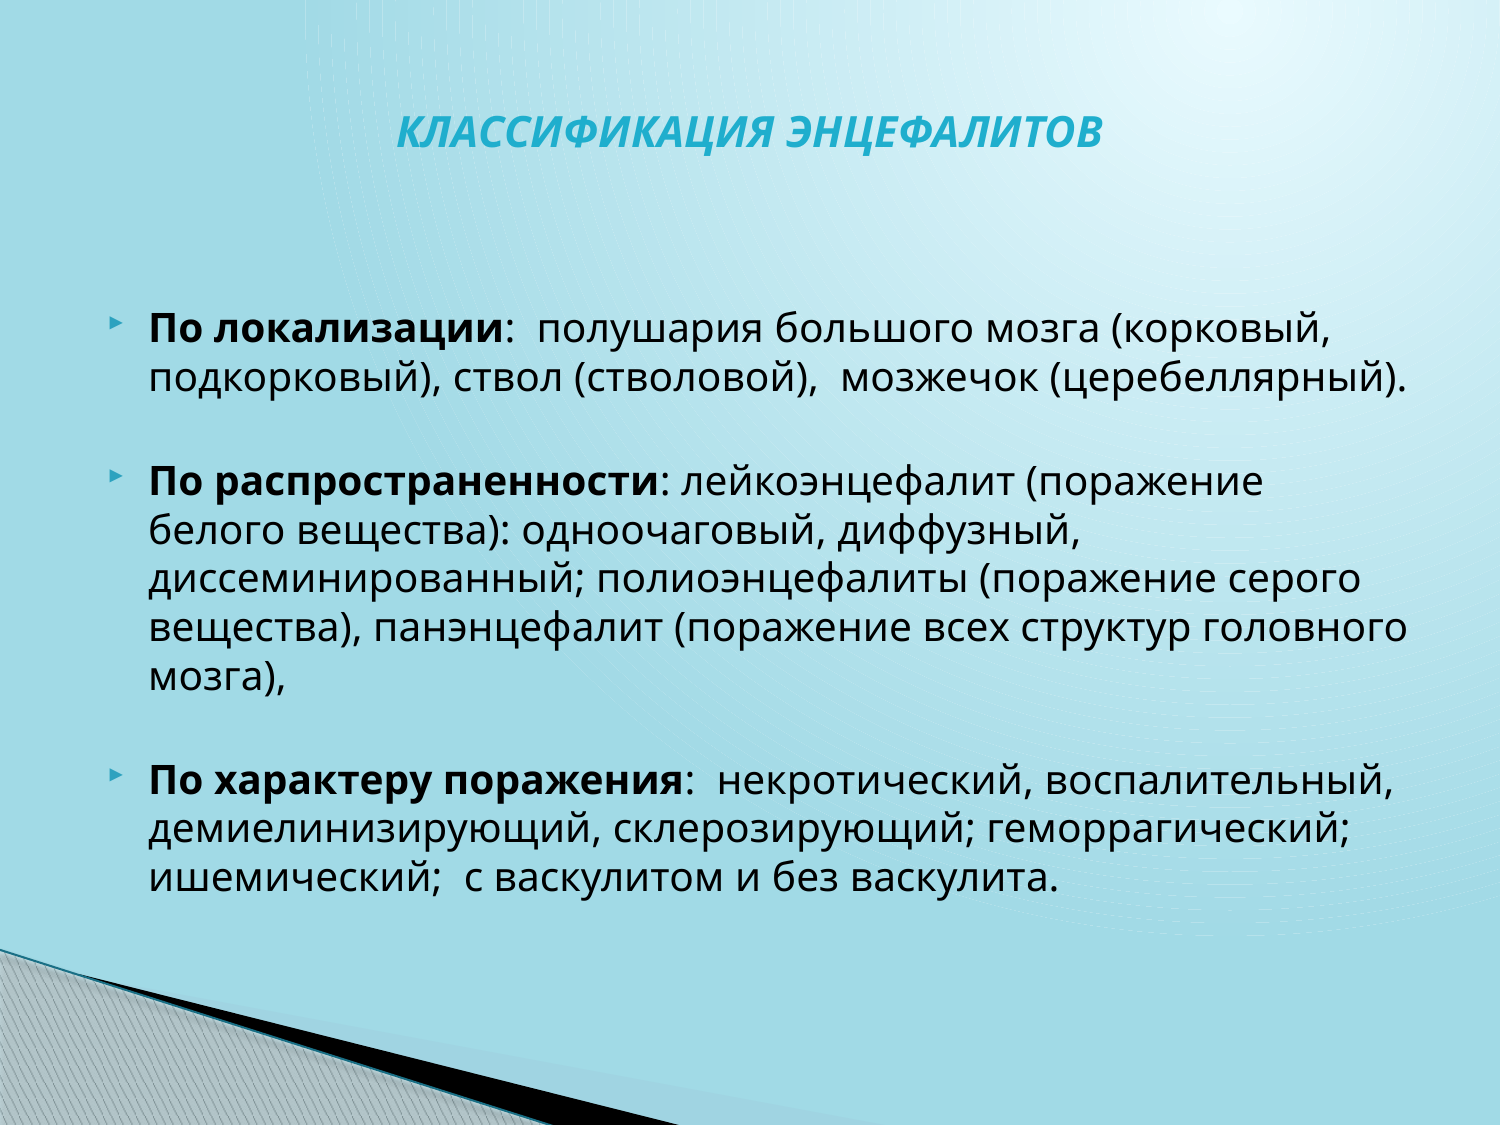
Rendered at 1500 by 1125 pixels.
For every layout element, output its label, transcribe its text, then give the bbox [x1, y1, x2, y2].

list По локализации: полушария большого мозга (корковый, подкорковый), ствол (стволовой), мозжечок (церебеллярный). По распространенности: лейкоэнцефалит (поражение белого вещества): одноочаговый, диффузный, диссеминированный; полиоэнцефалиты (поражение серого вещества), панэнцефалит (поражение всех структур головного мозга), По характеру поражения: некротический, воспалительный, демиелинизирующий, склерозирующий; геморрагический; ишемический; с васкулитом и без васкулита. [75, 243, 1425, 986]
title КЛАССИФИКАЦИЯ ЭНЦЕФАЛИТОВ [75, 45, 1425, 233]
